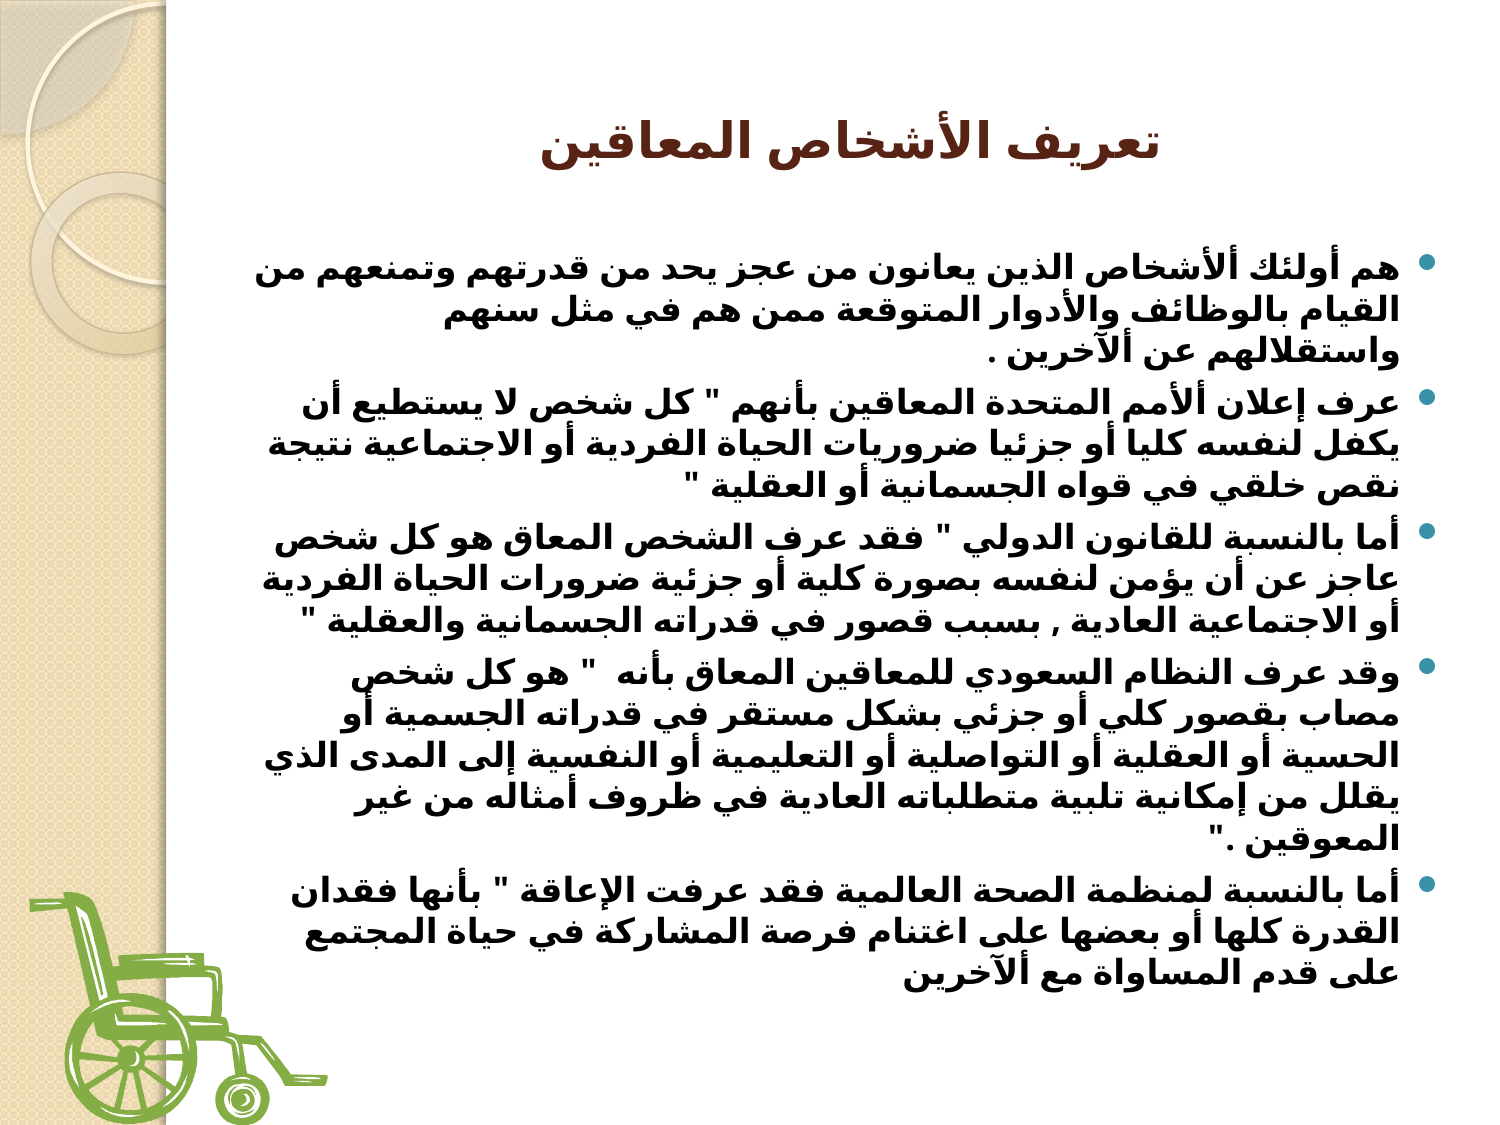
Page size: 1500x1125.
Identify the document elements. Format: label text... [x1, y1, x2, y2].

list هم أولئك ألأشخاص الذين يعانون من عجز يحد من قدرتهم وتمنعهم من القيام بالوظائف والأدوار المتوقعة ممن هم في مثل سنهم واستقلالهم عن ألآخرين . عرف إعلان ألأمم المتحدة المعاقين بأنهم " كل شخص لا يستطيع أن يكفل لنفسه كليا أو جزئيا ضروريات الحياة الفردية أو الاجتماعية نتيجة نقص خلقي في قواه الجسمانية أو العقلية " أما بالنسبة للقانون الدولي " فقد عرف الشخص المعاق هو كل شخص عاجز عن أن يؤمن لنفسه بصورة كلية أو جزئية ضرورات الحياة الفردية أو الاجتماعية العادية , بسبب قصور في قدراته الجسمانية والعقلية " وقد عرف النظام السعودي للمعاقين المعاق بأنه " هو كل شخص مصاب بقصور كلي أو جزئي بشكل مستقر في قدراته الجسمية أو الحسية أو العقلية أو التواصلية أو التعليمية أو النفسية إلى المدى الذي يقلل من إمكانية تلبية متطلباته العادية في ظروف أمثاله من غير المعوقين ." أما بالنسبة لمنظمة الصحة العالمية فقد عرفت الإعاقة " بأنها فقدان القدرة كلها أو بعضها على اغتنام فرصة المشاركة في حياة المجتمع على قدم المساواة مع ألآخرين [235, 237, 1466, 1025]
picture [29, 891, 328, 1125]
title تعريف الأشخاص المعاقين [235, 45, 1466, 233]
